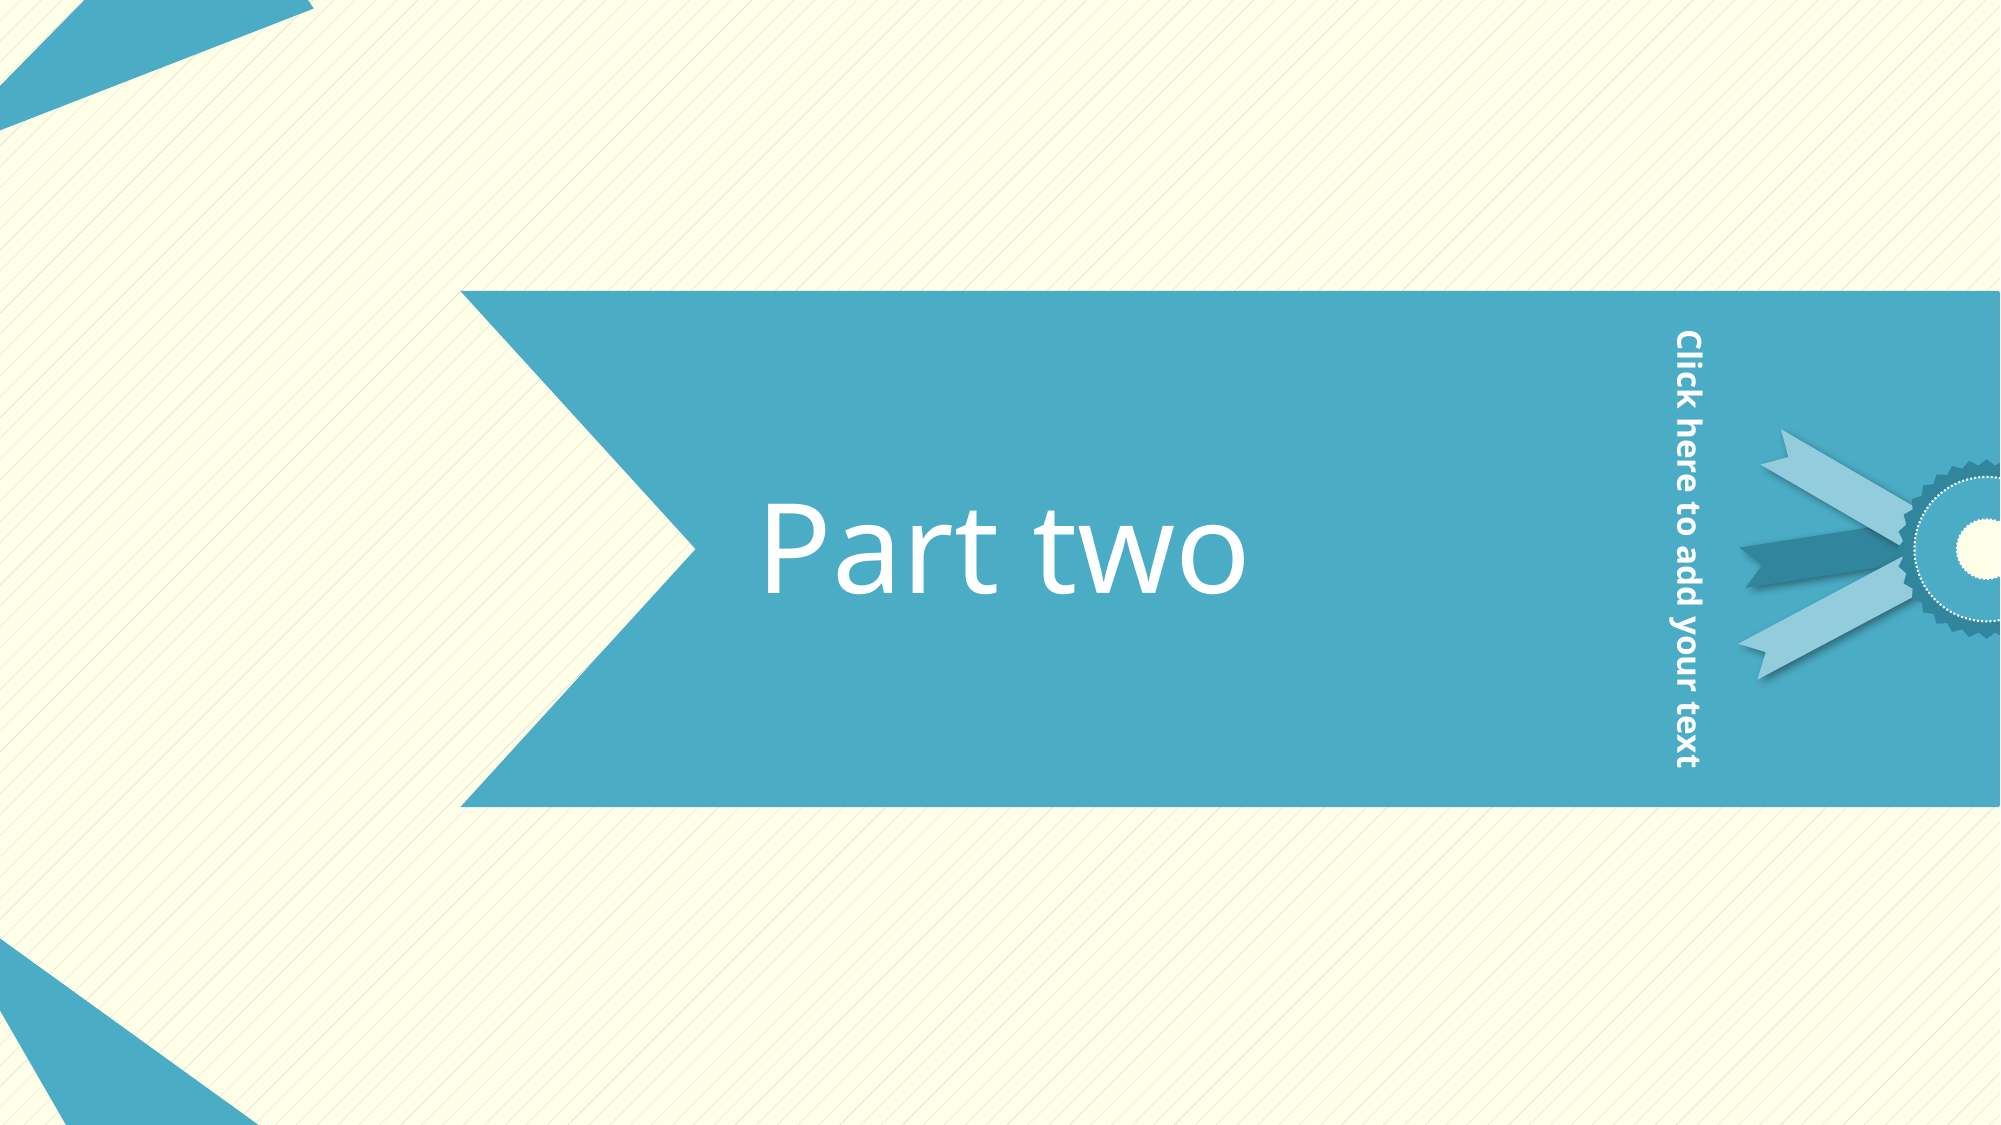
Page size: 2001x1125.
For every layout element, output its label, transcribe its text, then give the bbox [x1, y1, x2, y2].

text_box [457, 289, 1663, 809]
text_box [0, 0, 316, 132]
text_box Part two [742, 461, 1495, 627]
text_box [1718, 289, 2000, 809]
text_box Click here to add your text [1663, 260, 1718, 838]
text_box [0, 937, 261, 1125]
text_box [1733, 459, 2000, 639]
